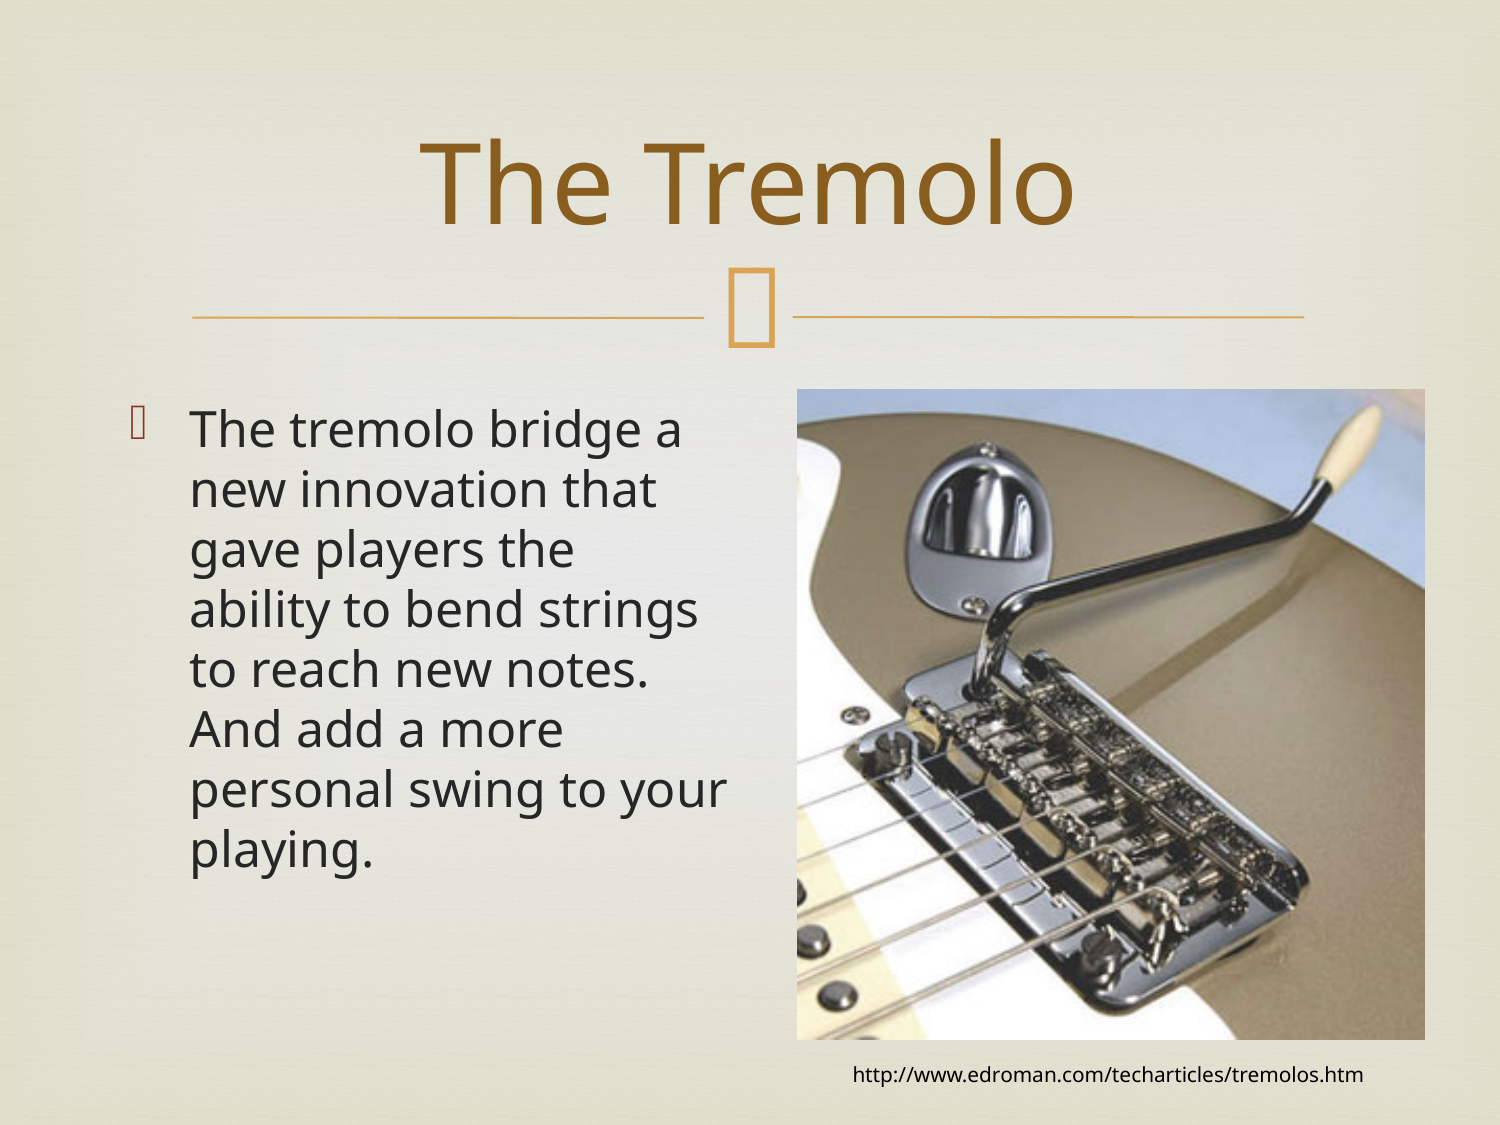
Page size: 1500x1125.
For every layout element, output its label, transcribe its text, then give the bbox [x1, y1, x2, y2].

picture [796, 389, 1425, 1040]
text_box http://www.edroman.com/techarticles/tremolos.htm [837, 1054, 1500, 1094]
list The tremolo bridge a new innovation that gave players the ability to bend strings to reach new notes. And add a more personal swing to your playing. [114, 389, 744, 1005]
title The Tremolo [112, 93, 1386, 267]
